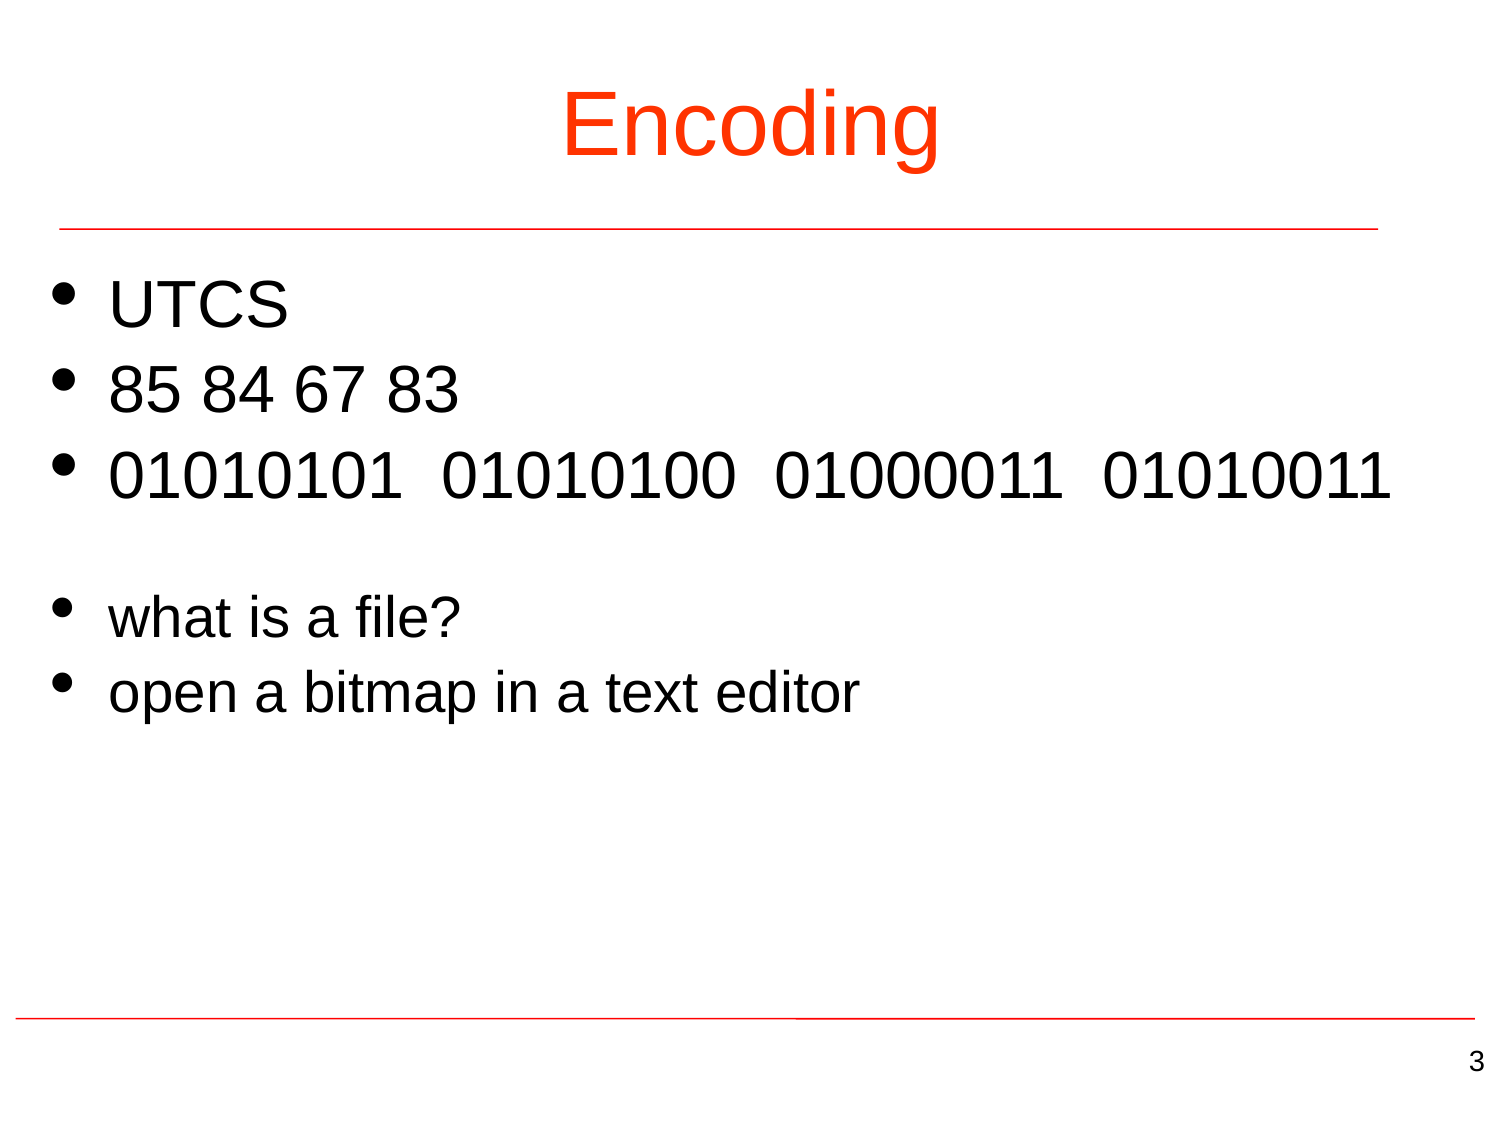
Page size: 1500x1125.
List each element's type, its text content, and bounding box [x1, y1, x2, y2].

slide_number 3 [1149, 1034, 1500, 1113]
list UTCS 85 84 67 83 01010101 01010100 01000011 01010011 what is a file? open a bitmap in a text editor [37, 262, 1500, 1000]
title Encoding [114, 24, 1390, 213]
